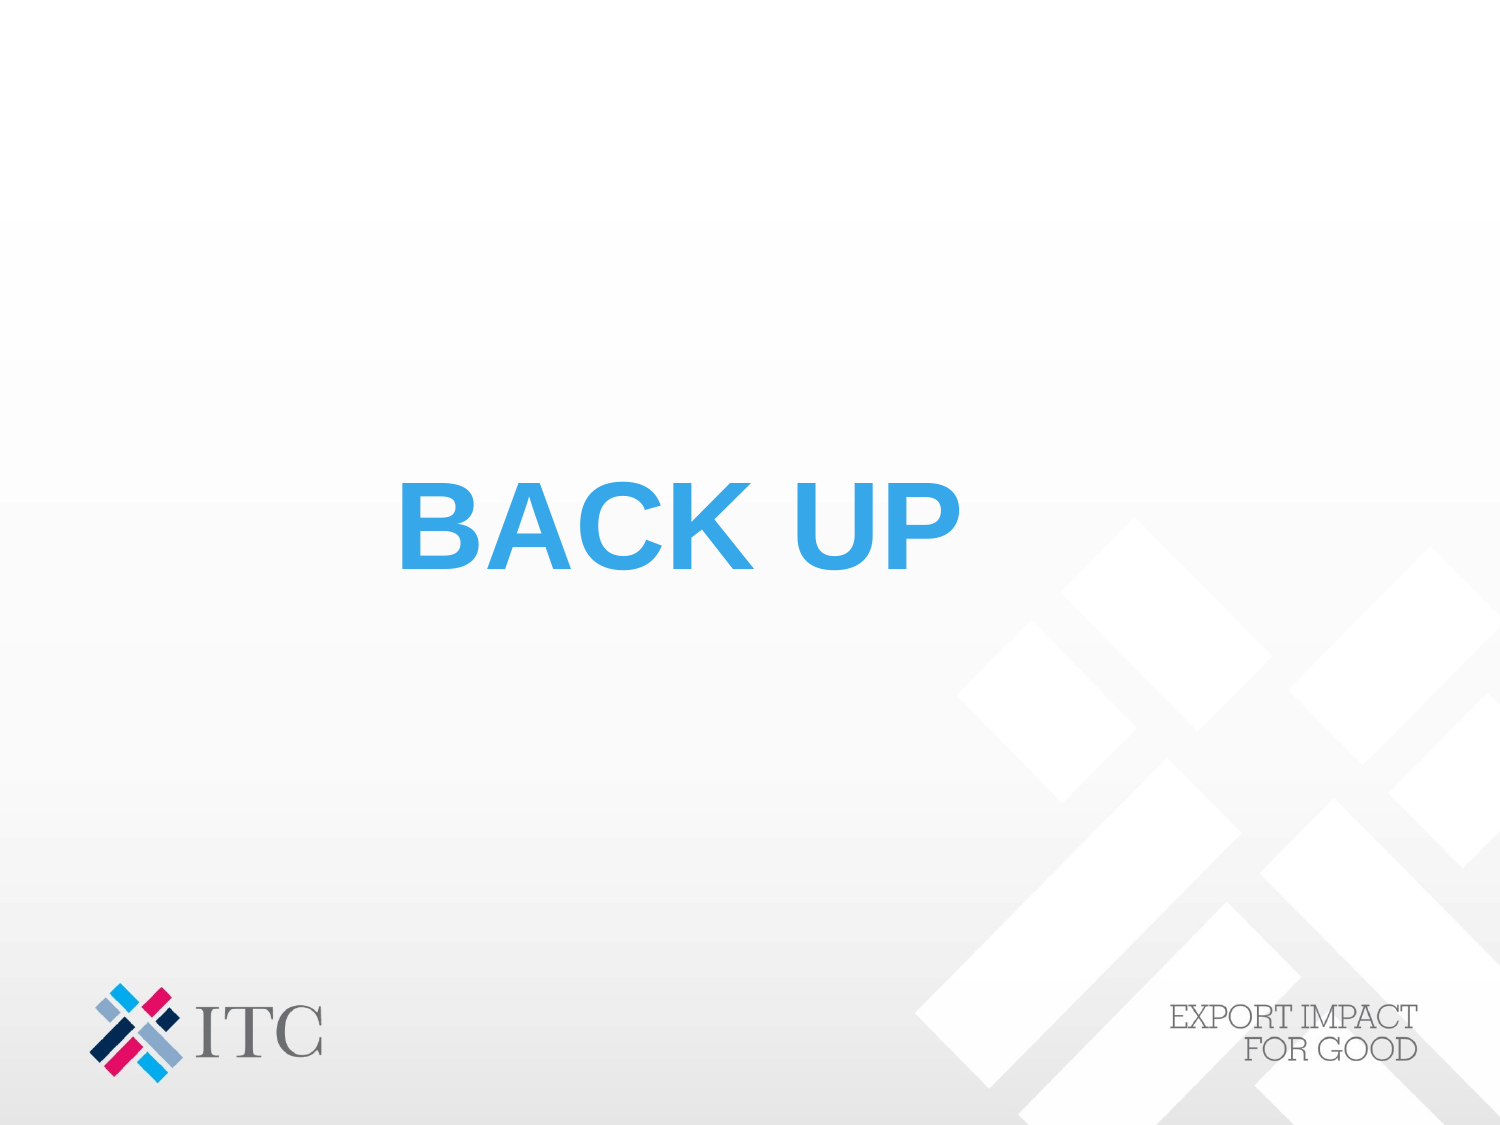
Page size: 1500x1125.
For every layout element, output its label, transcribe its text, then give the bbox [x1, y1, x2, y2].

picture [0, 0, 1500, 1125]
list BACK UP [159, 361, 1199, 587]
